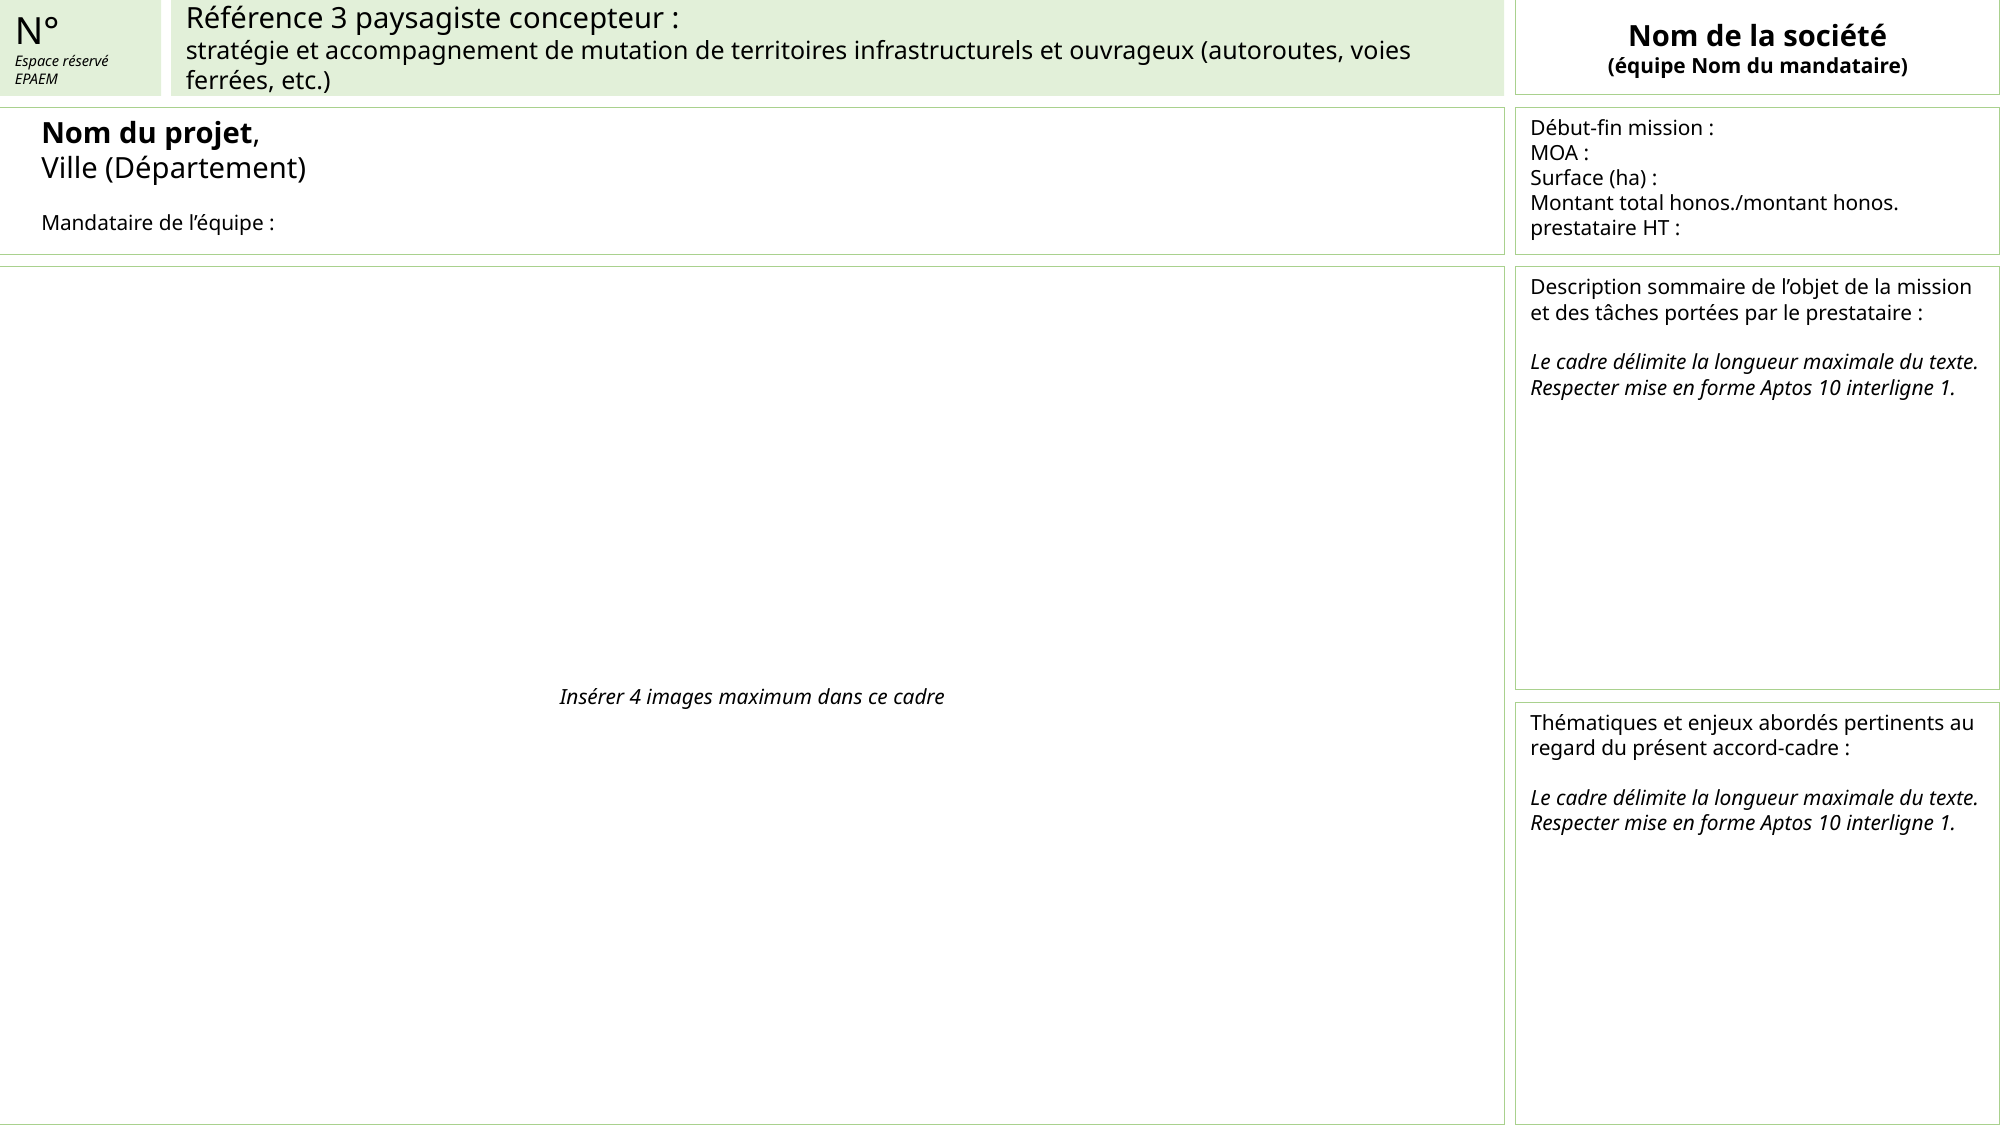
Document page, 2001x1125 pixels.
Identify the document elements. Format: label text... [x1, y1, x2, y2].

text_box Description sommaire de l’objet de la mission et des tâches portées par le prestataire : Le cadre délimite la longueur maximale du texte. Respecter mise en forme Aptos 10 interligne 1. [1515, 266, 2000, 690]
text_box N° Espace réservé EPAEM [0, 0, 162, 96]
text_box Référence 3 paysagiste concepteur : stratégie et accompagnement de mutation de territoires infrastructurels et ouvrageux (autoroutes, voies ferrées, etc.) [171, 0, 1505, 96]
text_box Début-fin mission : MOA : Surface (ha) : Montant total honos./montant honos. prestataire HT : [1515, 107, 2000, 255]
text_box Insérer 4 images maximum dans ce cadre [0, 266, 1505, 1125]
text_box Nom de la société (équipe Nom du mandataire) [1515, 0, 2000, 95]
text_box Nom du projet, Ville (Département) Mandataire de l’équipe : [0, 107, 1505, 255]
text_box Thématiques et enjeux abordés pertinents au regard du présent accord-cadre : Le cadre délimite la longueur maximale du texte. Respecter mise en forme Aptos 10 interligne 1. [1515, 702, 2000, 1125]
